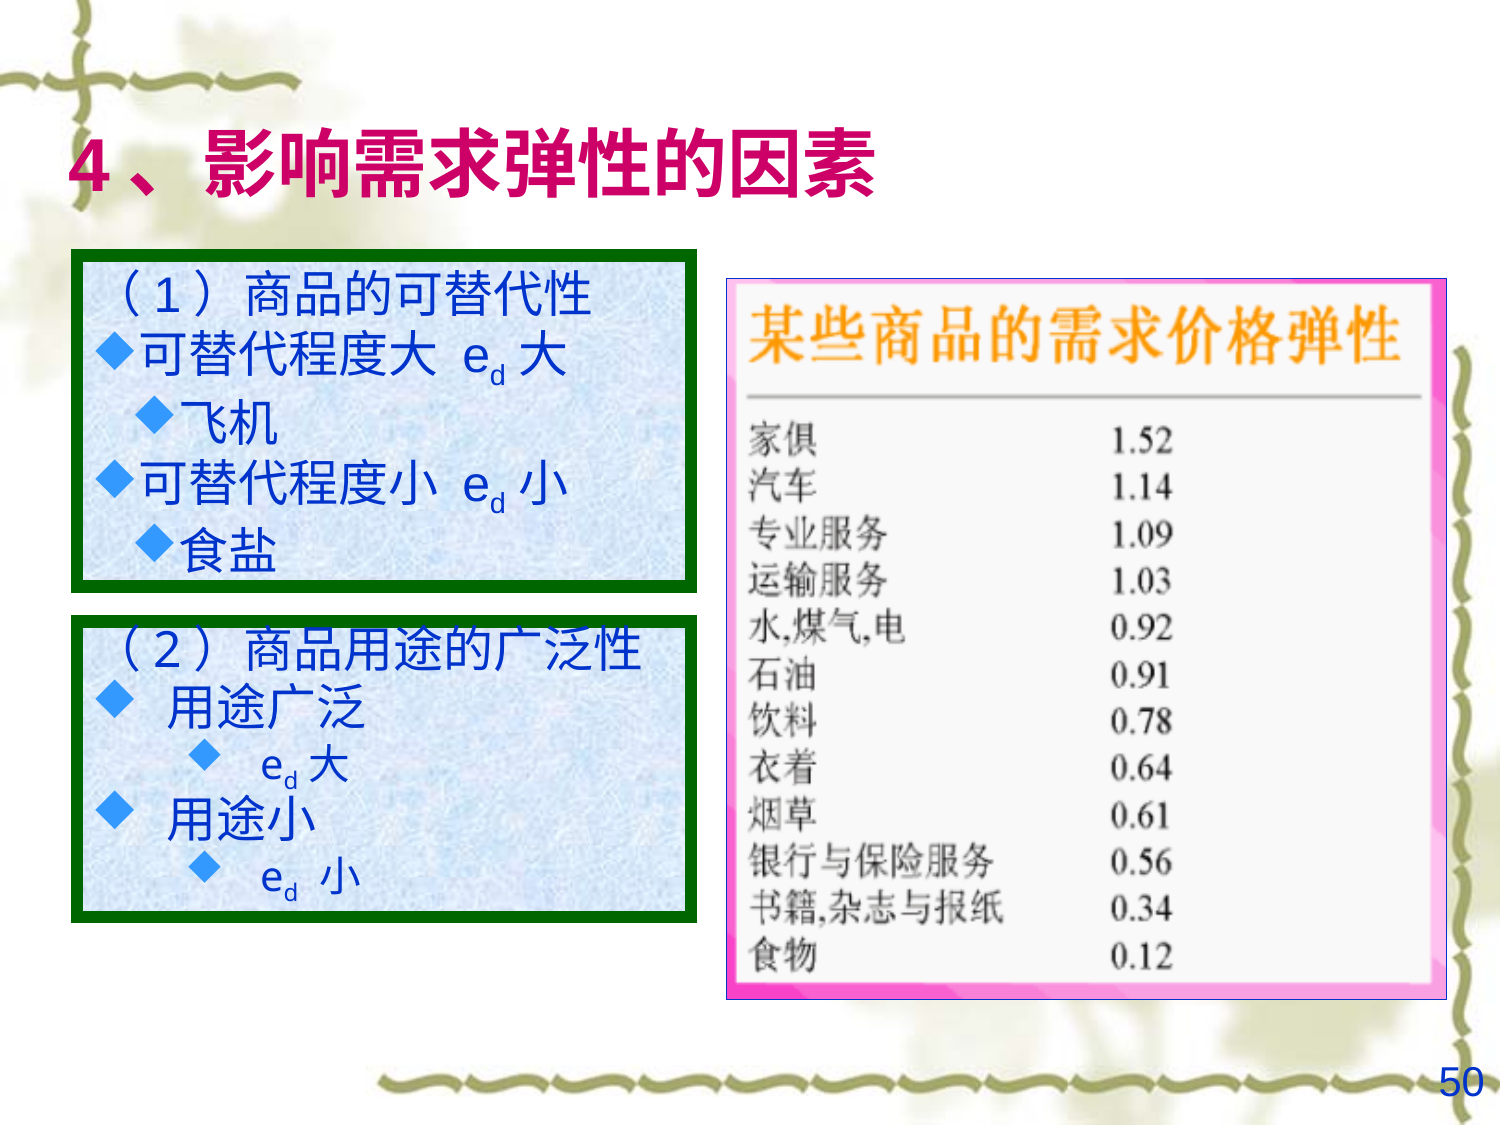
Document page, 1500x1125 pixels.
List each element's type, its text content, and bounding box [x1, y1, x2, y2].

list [725, 278, 1448, 1000]
title 4、影响需求弹性的因素 [53, 101, 1250, 222]
text_box （2）商品用途的广泛性 用途广泛 ed大 用途小 ed 小 [76, 621, 691, 917]
picture [0, 0, 1500, 1125]
slide_number 50 [1080, 1046, 1500, 1125]
text_box （1）商品的可替代性 可替代程度大 ed大 飞机 可替代程度小 ed小 食盐 [76, 255, 691, 587]
